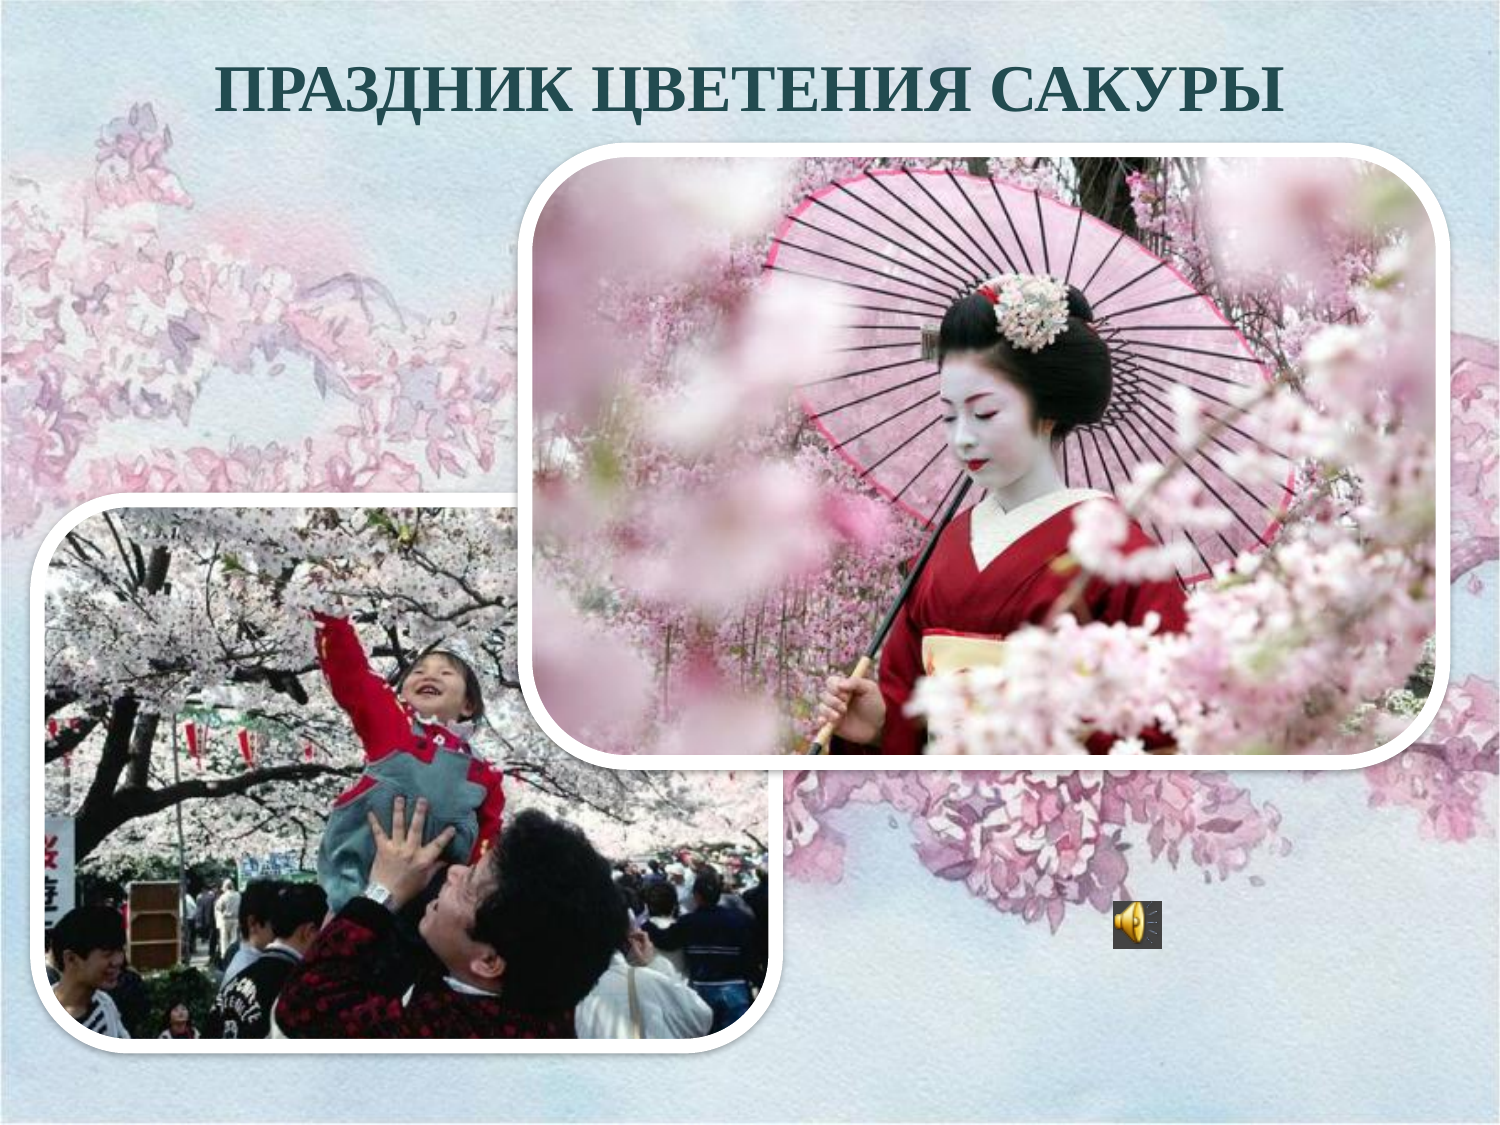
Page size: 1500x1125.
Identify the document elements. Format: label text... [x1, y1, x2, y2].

picture [0, 0, 1500, 1125]
text_box ПРАЗДНИК ЦВЕТЕНИЯ САКУРЫ [112, 37, 1388, 133]
